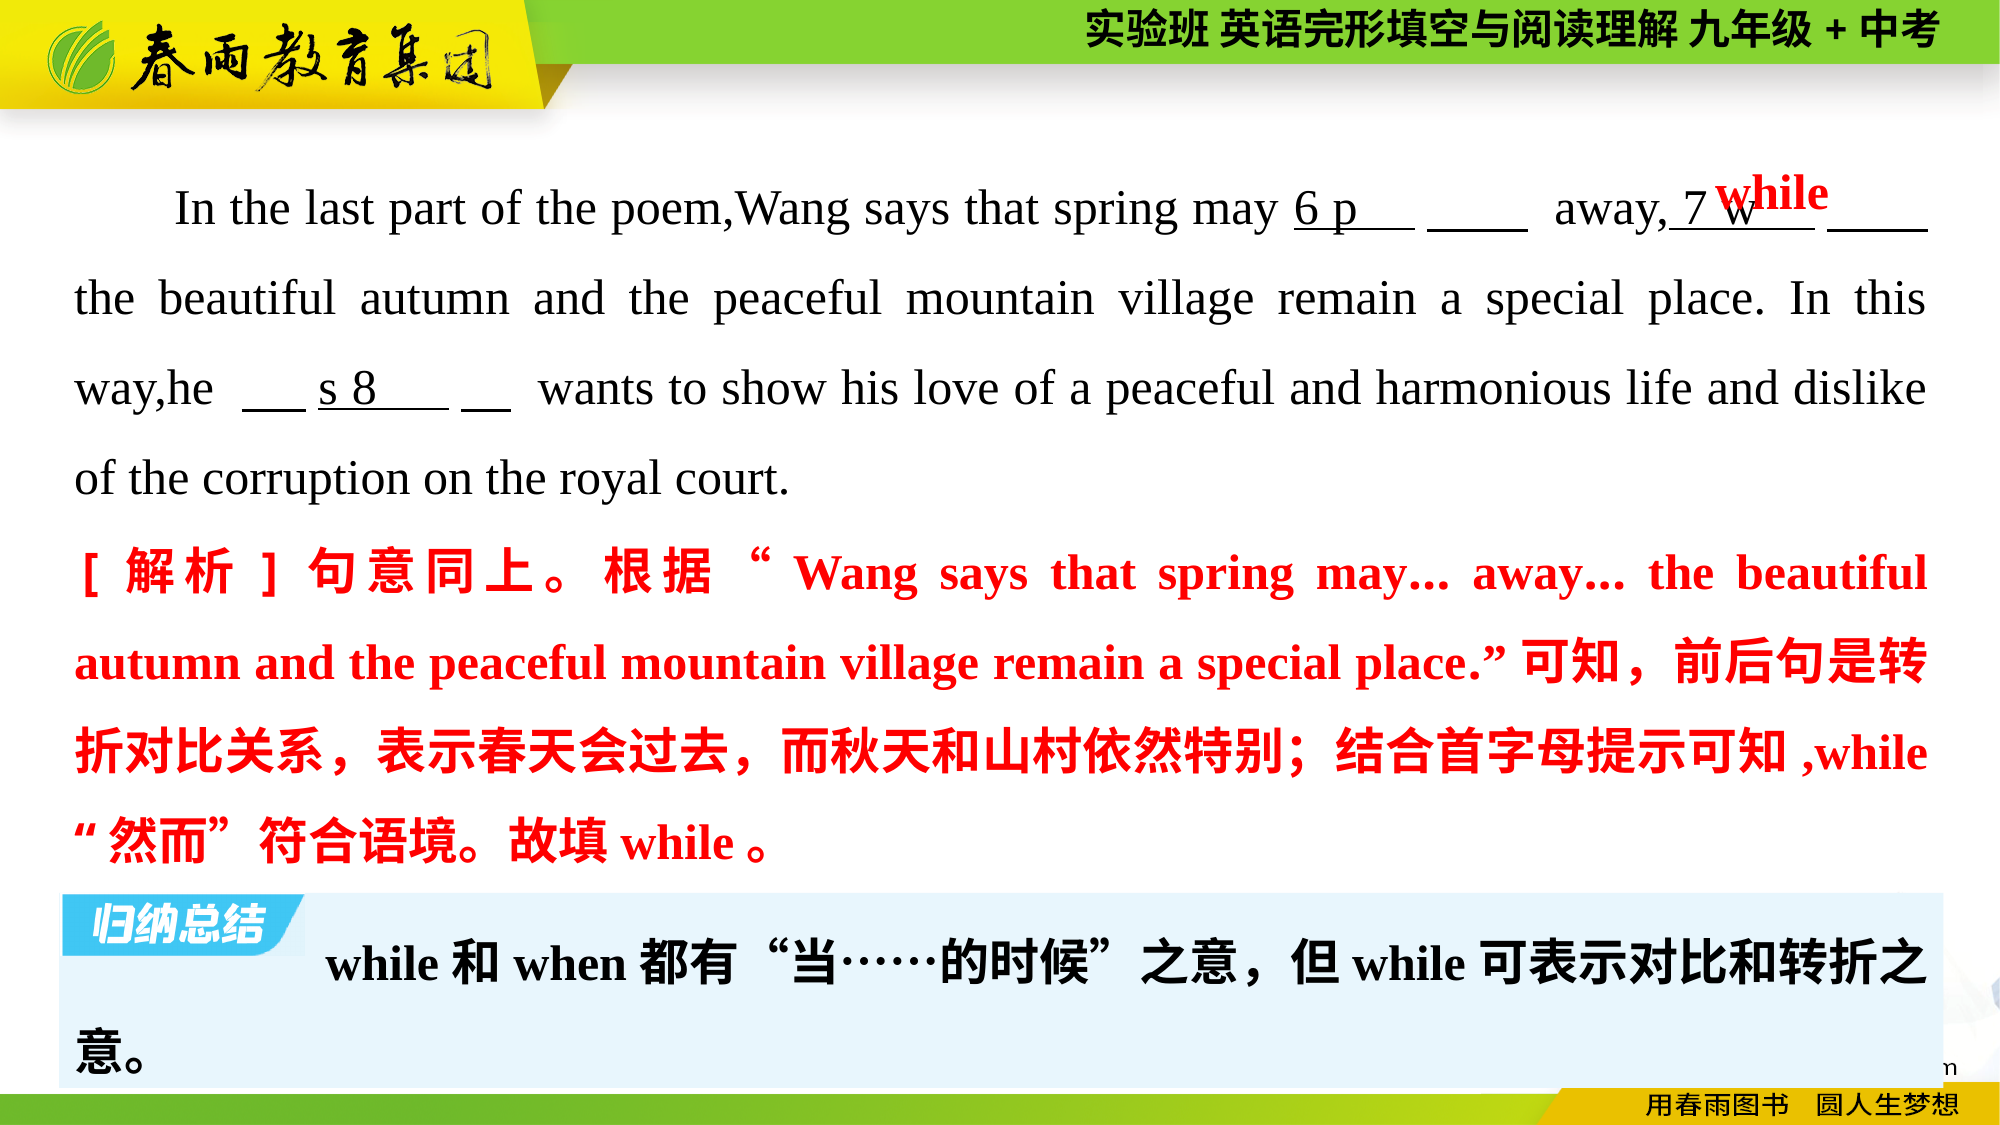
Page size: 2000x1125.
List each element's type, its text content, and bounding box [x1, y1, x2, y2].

list In the last part of the poem,Wang says that spring may 6 p away, 7 w the beautiful autumn and the peaceful mountain village remain a special place. In this way,he s 8 wants to show his love of a peaceful and harmonious life and dislike of the corruption on the royal court. [59, 137, 1944, 516]
picture [0, 0, 2000, 1125]
text_box while和when都有“当……的时候”之意，但while可表示对比和转折之意。 [59, 892, 1944, 1088]
text_box [解析]句意同上。根据“Wang says that spring may... away... the beautiful autumn and the peaceful mountain village remain a special place.”可知，前后句是转折对比关系，表示春天会过去，而秋天和山村依然特别；结合首字母提示可知,while “然而”符合语境。故填while。 [59, 516, 1944, 877]
text_box while [1700, 152, 1845, 227]
